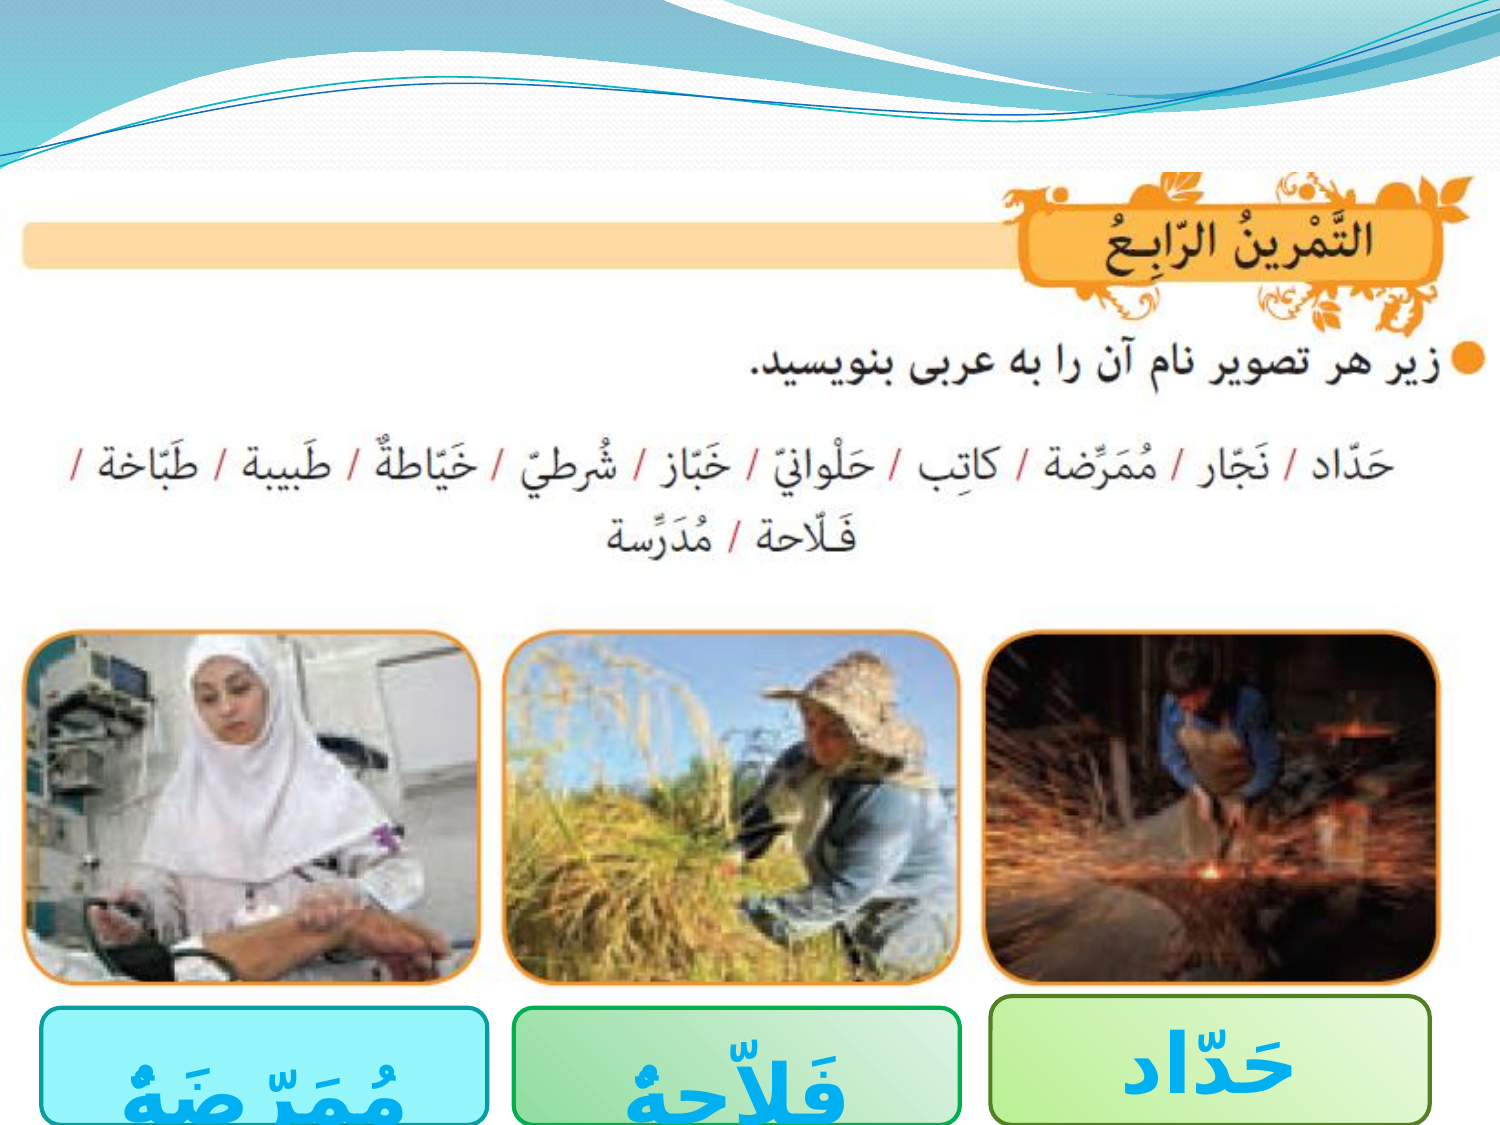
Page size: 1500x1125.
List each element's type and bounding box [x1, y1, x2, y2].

picture [820, 1094, 828, 1100]
picture [643, 1106, 650, 1112]
picture [211, 1105, 227, 1113]
picture [183, 1121, 194, 1125]
picture [0, 172, 1500, 1125]
picture [763, 1120, 780, 1125]
